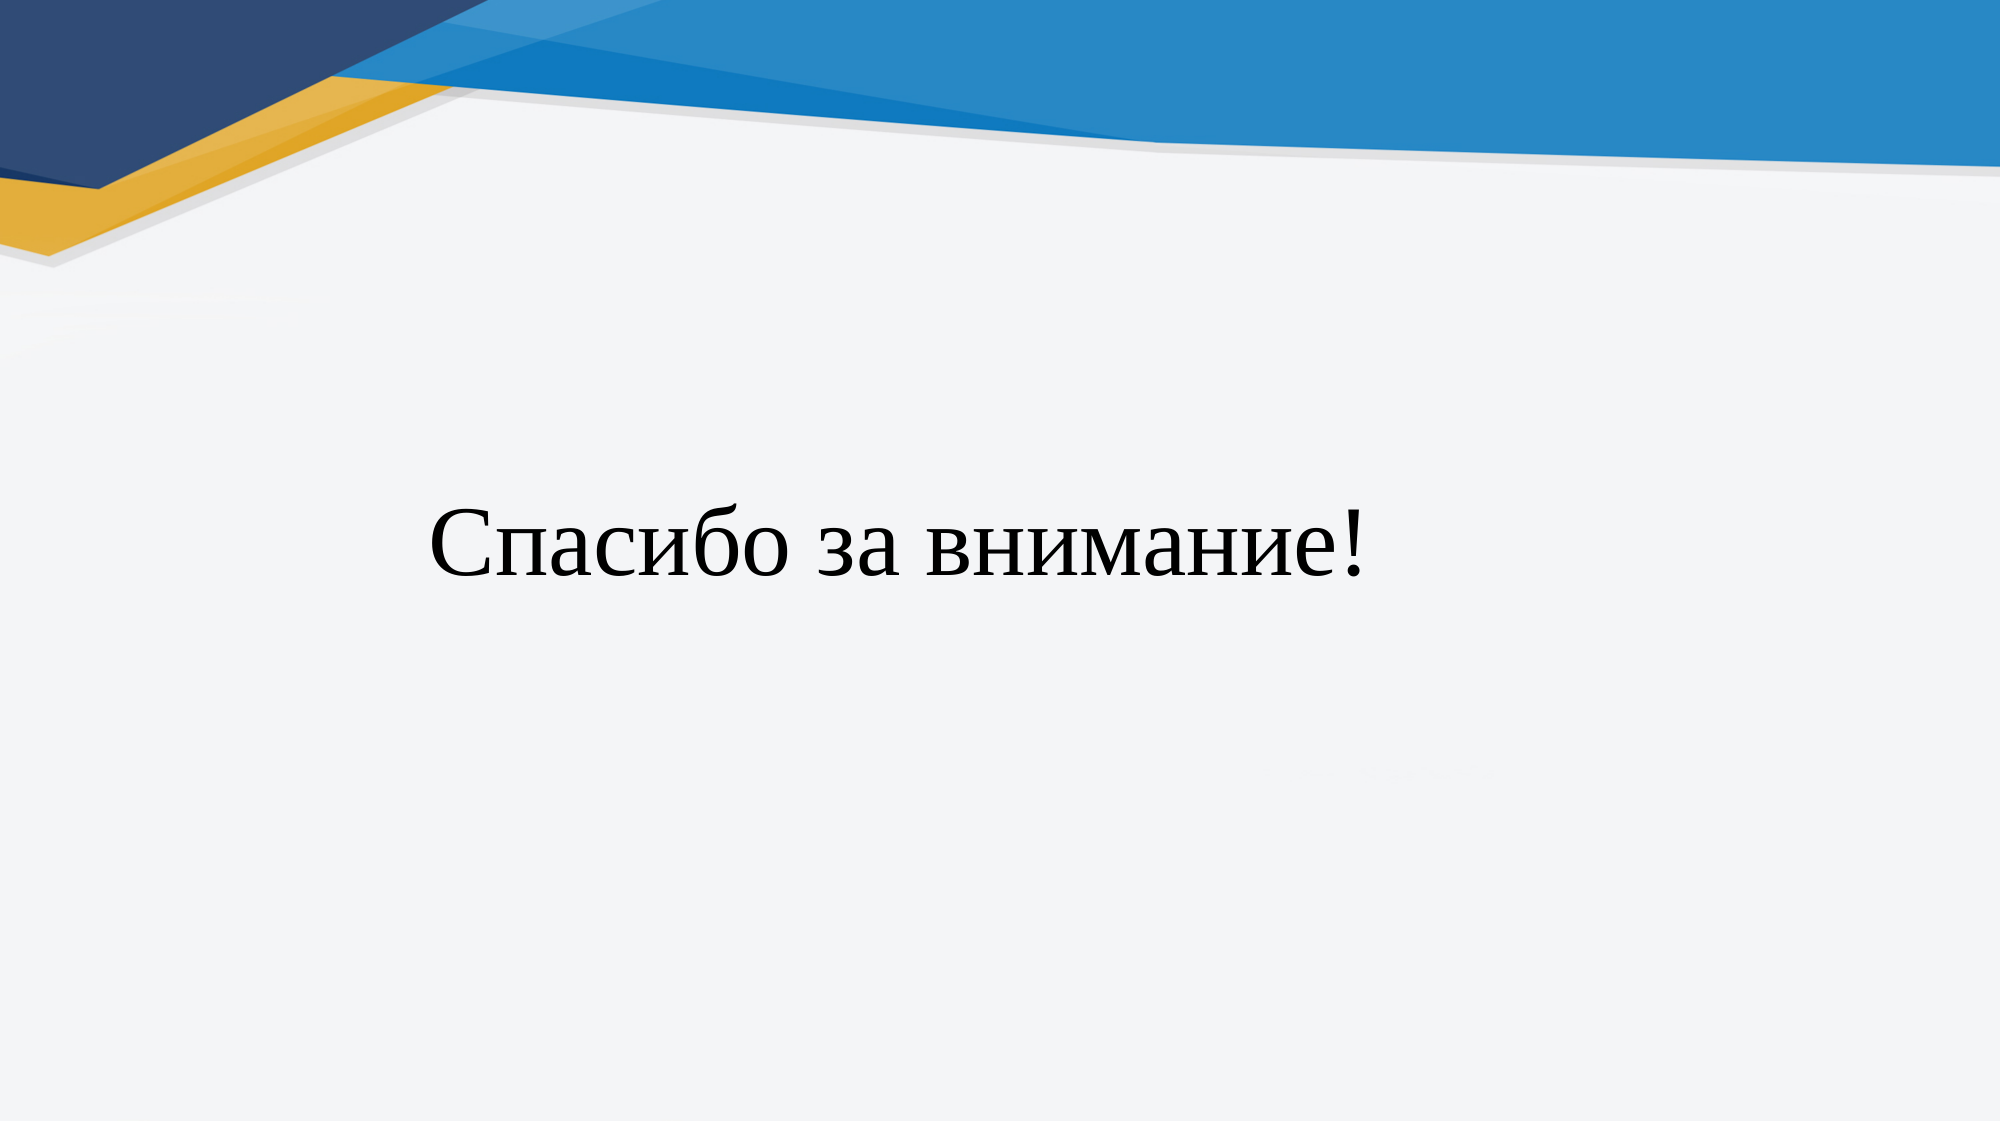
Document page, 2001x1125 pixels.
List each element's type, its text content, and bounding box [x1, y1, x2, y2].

text_box Спасибо за внимание! [414, 468, 1388, 603]
picture [0, 0, 2000, 1125]
